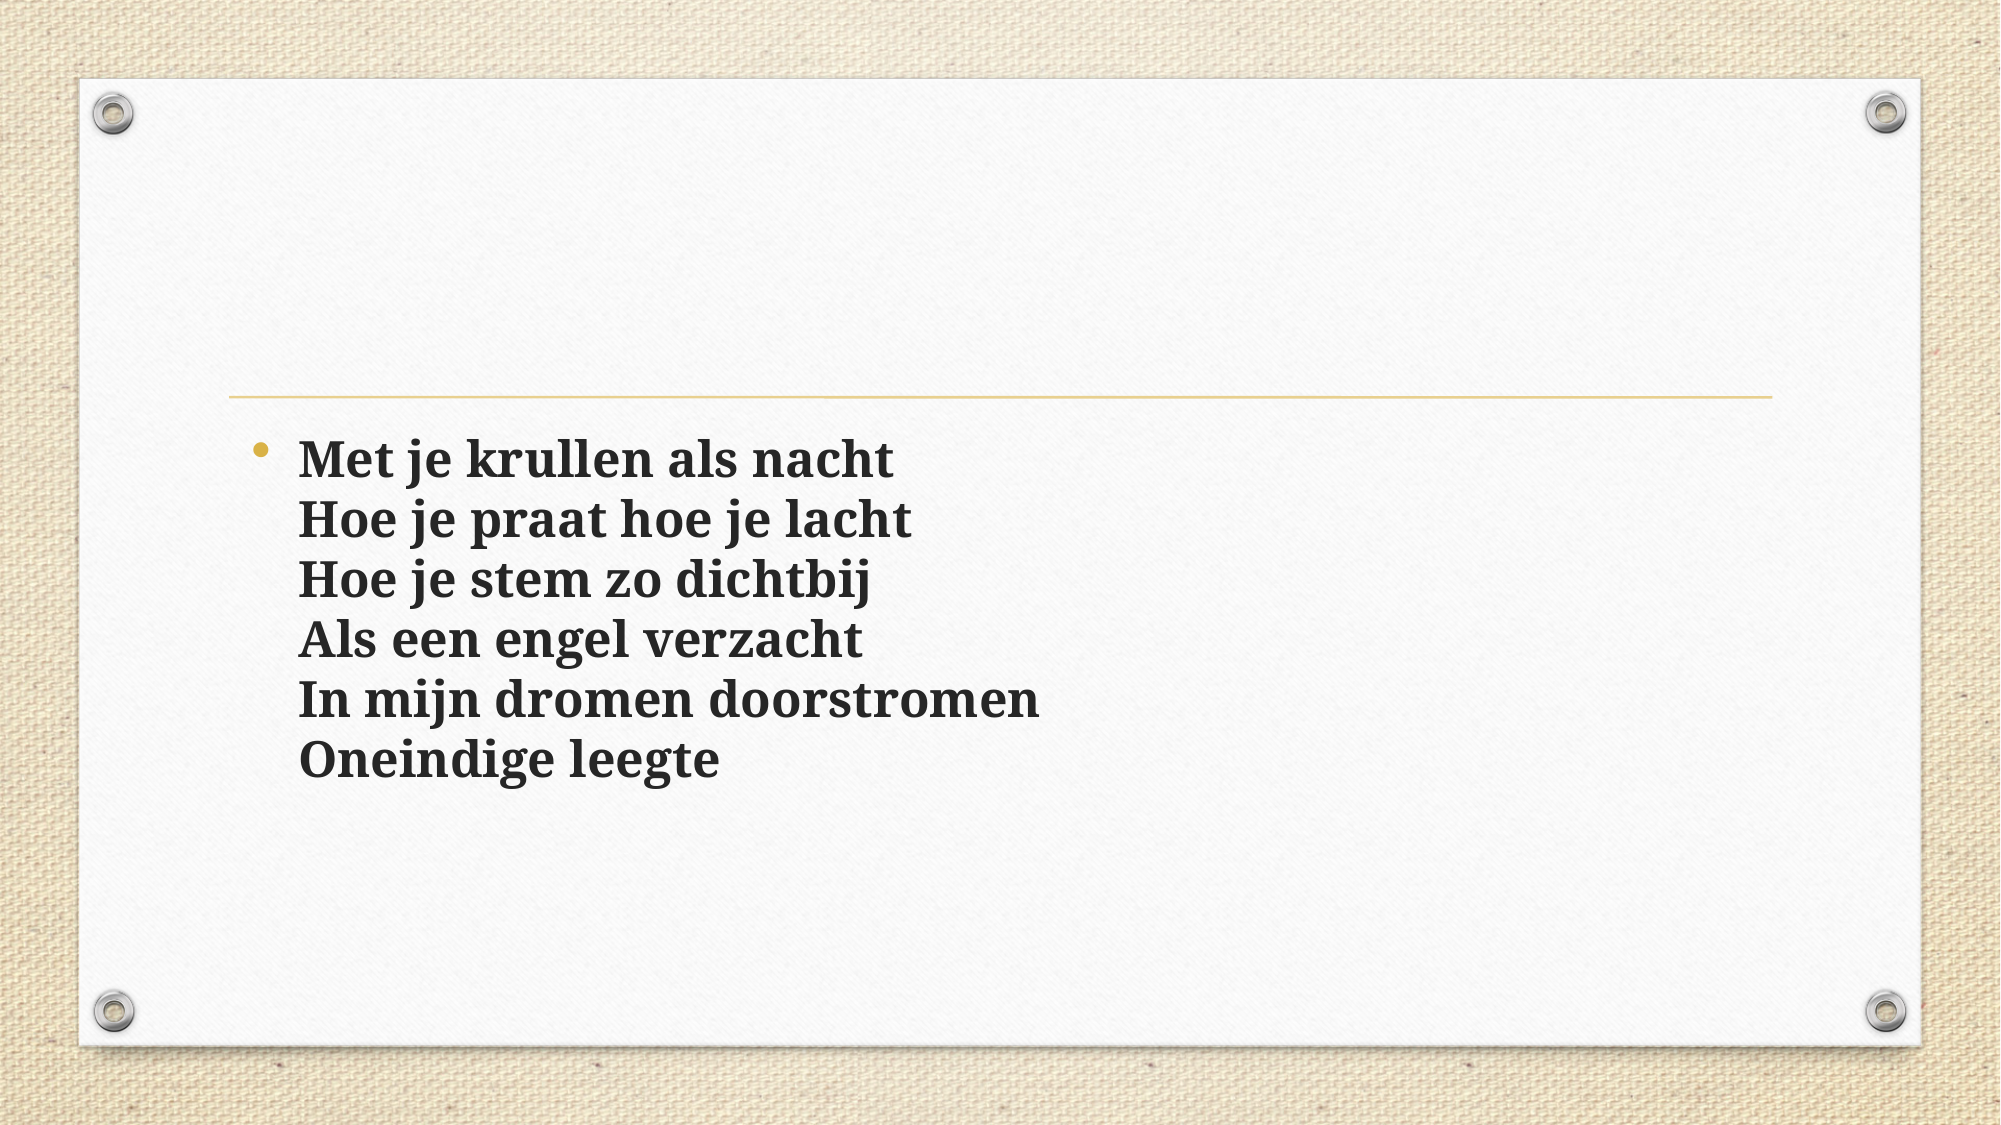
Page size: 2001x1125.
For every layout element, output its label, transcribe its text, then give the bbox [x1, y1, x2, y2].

picture [0, 0, 2001, 1125]
list Met je krullen als nacht Hoe je praat hoe je lacht Hoe je stem zo dichtbij Als een engel verzacht In mijn dromen doorstromen Oneindige leegte [212, 419, 1788, 965]
